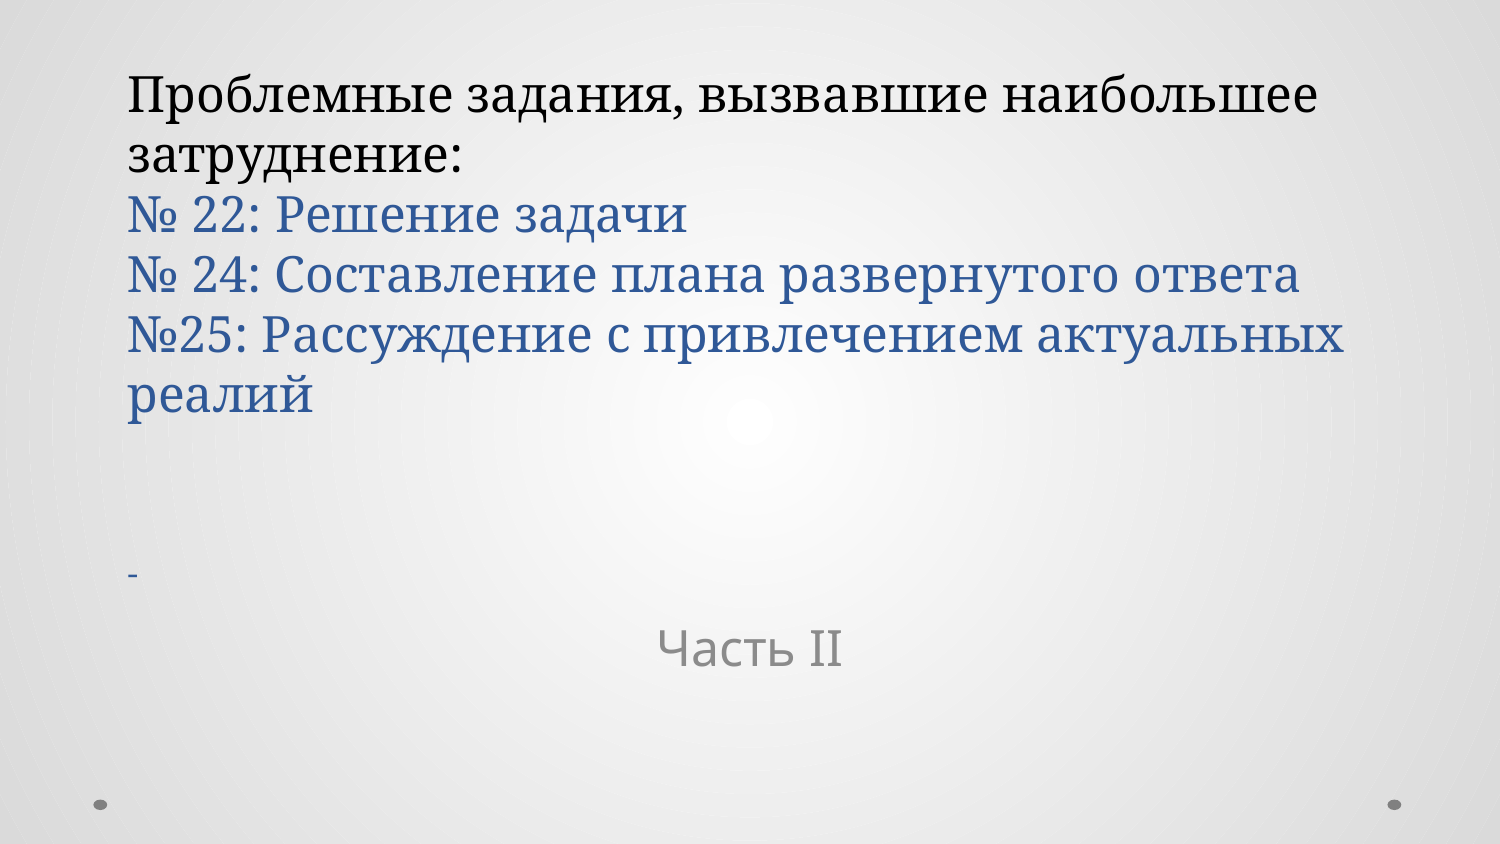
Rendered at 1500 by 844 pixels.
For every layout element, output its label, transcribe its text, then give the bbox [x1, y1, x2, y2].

title Проблемные задания, вызвавшие наибольшее затруднение: № 22: Решение задачи № 24: Составление плана развернутого ответа №25: Рассуждение с привлечением актуальных реалий - [112, 75, 1388, 600]
subtitle Часть II [225, 609, 1275, 760]
